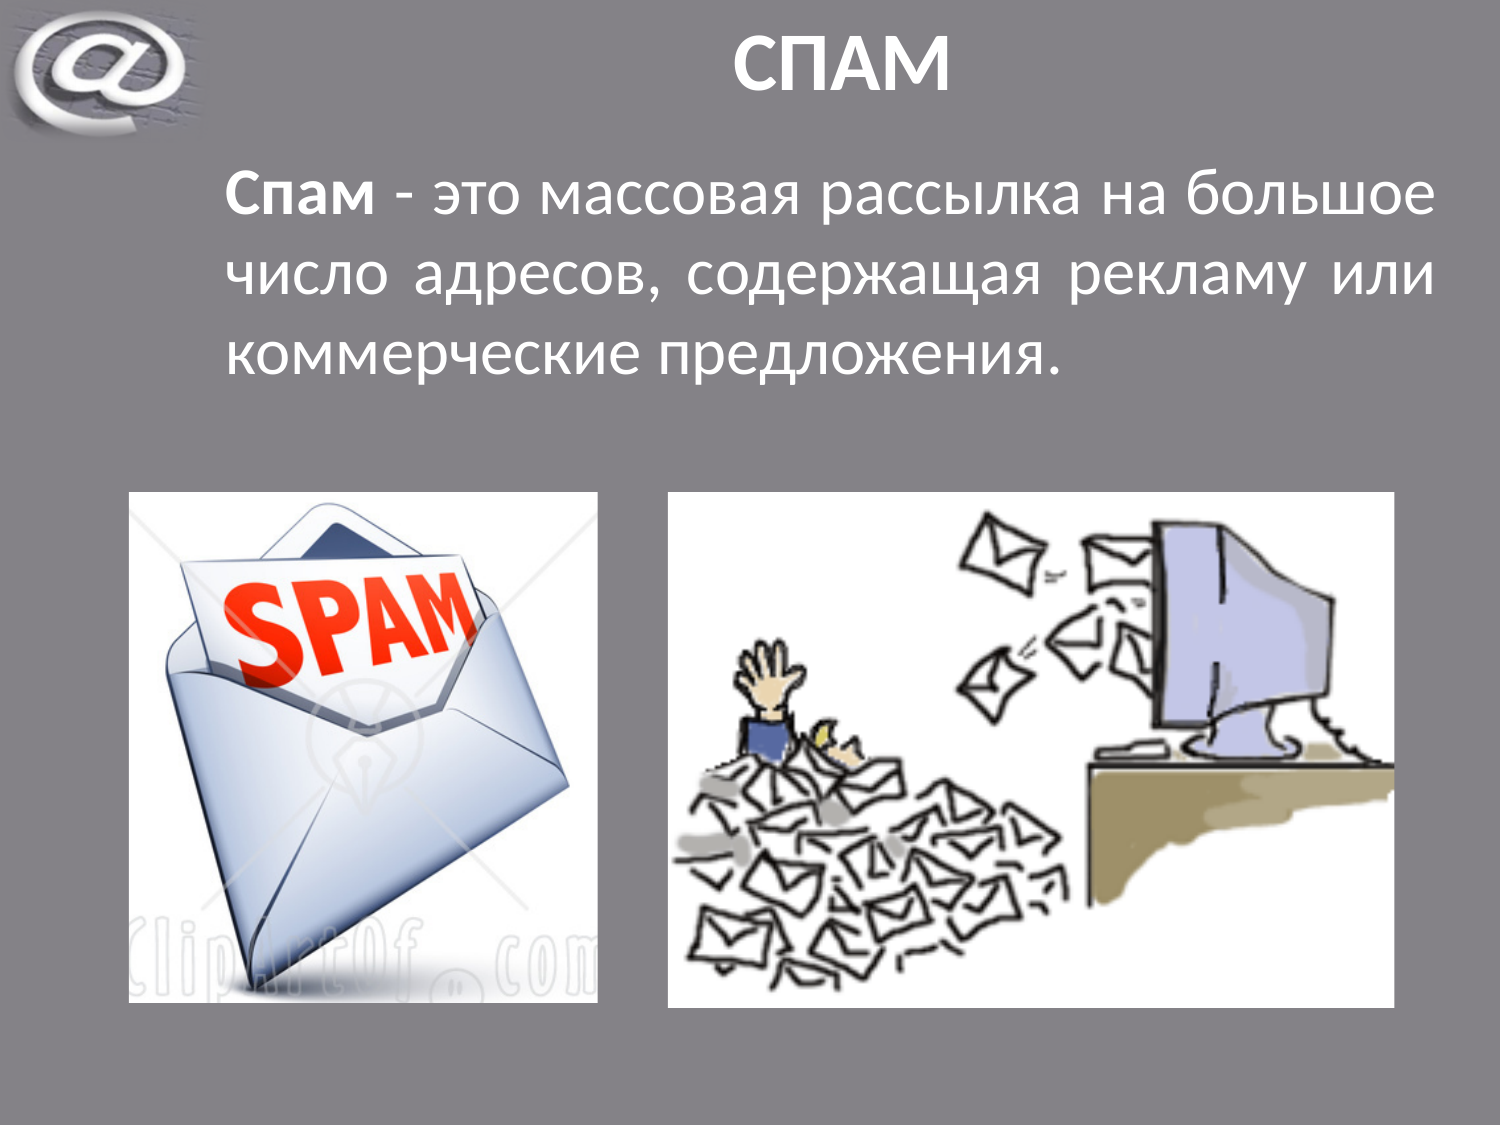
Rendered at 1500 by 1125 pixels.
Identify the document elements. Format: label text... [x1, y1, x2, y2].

text_box СПАМ [212, 0, 1500, 115]
text_box Спам - это массовая рассылка на большое число адресов, содержащая рекламу или коммерческие предложения. [210, 140, 1454, 396]
picture [667, 491, 1395, 1008]
picture [128, 491, 598, 1003]
picture [0, 0, 212, 144]
